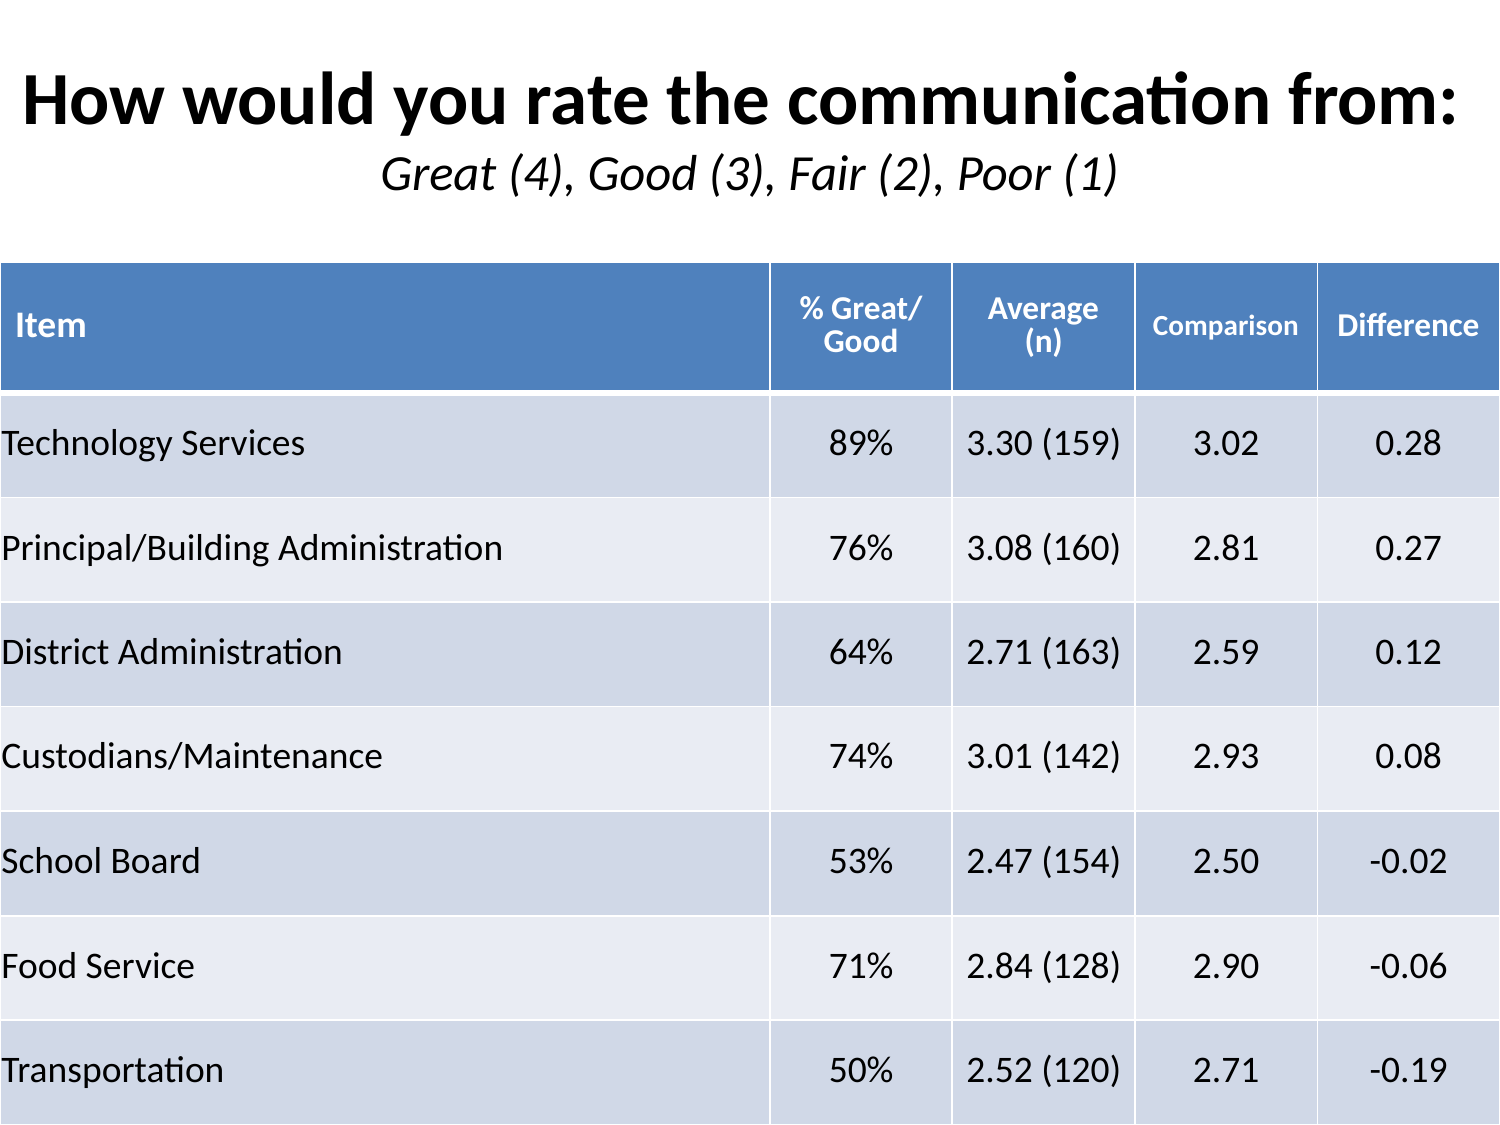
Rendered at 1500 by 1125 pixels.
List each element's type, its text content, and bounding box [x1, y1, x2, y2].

table_cell 71% [771, 917, 951, 1019]
table_cell 74% [771, 707, 951, 810]
table_cell Technology Services [1, 396, 769, 497]
table_cell Custodians/Maintenance [1, 707, 769, 810]
table_cell 2.50 [1136, 812, 1317, 915]
table_cell -0.02 [1318, 812, 1499, 915]
table_cell 3.30 (159) [953, 396, 1134, 497]
table_cell -0.06 [1318, 917, 1499, 1019]
table_cell 2.47 (154) [953, 812, 1134, 915]
table_header Item [1, 263, 769, 390]
table_cell 2.52 (120) [953, 1021, 1134, 1124]
table_cell 64% [771, 603, 951, 706]
table_header Comparison [1136, 263, 1317, 390]
table_cell 89% [771, 396, 951, 497]
table_cell 2.90 [1136, 917, 1317, 1019]
table_header Difference [1318, 263, 1499, 390]
table_cell Food Service [1, 917, 769, 1019]
table_cell 2.71 (163) [953, 603, 1134, 706]
table_cell 53% [771, 812, 951, 915]
table_cell 2.84 (128) [953, 917, 1134, 1019]
table_cell Transportation [1, 1021, 769, 1124]
table_cell 3.08 (160) [953, 498, 1134, 601]
table_cell 76% [771, 498, 951, 601]
table_cell 50% [771, 1021, 951, 1124]
table_cell 3.01 (142) [953, 707, 1134, 810]
table_cell -0.19 [1318, 1021, 1499, 1124]
title How would you rate the communication from: Great (4), Good (3), Fair (2), Poor (1) [0, 0, 1500, 250]
table_cell 2.81 [1136, 498, 1317, 601]
table_cell School Board [1, 812, 769, 915]
table_cell 2.71 [1136, 1021, 1317, 1124]
table_cell Principal/Building Administration [1, 498, 769, 601]
table_cell 0.28 [1318, 396, 1499, 497]
table_cell 0.12 [1318, 603, 1499, 706]
table_header Average (n) [953, 263, 1134, 390]
table_cell 0.27 [1318, 498, 1499, 601]
table_cell District Administration [1, 603, 769, 706]
table_cell 2.93 [1136, 707, 1317, 810]
table_cell 0.08 [1318, 707, 1499, 810]
table_cell 2.59 [1136, 603, 1317, 706]
table_header % Great/ Good [771, 263, 951, 390]
table_cell 3.02 [1136, 396, 1317, 497]
